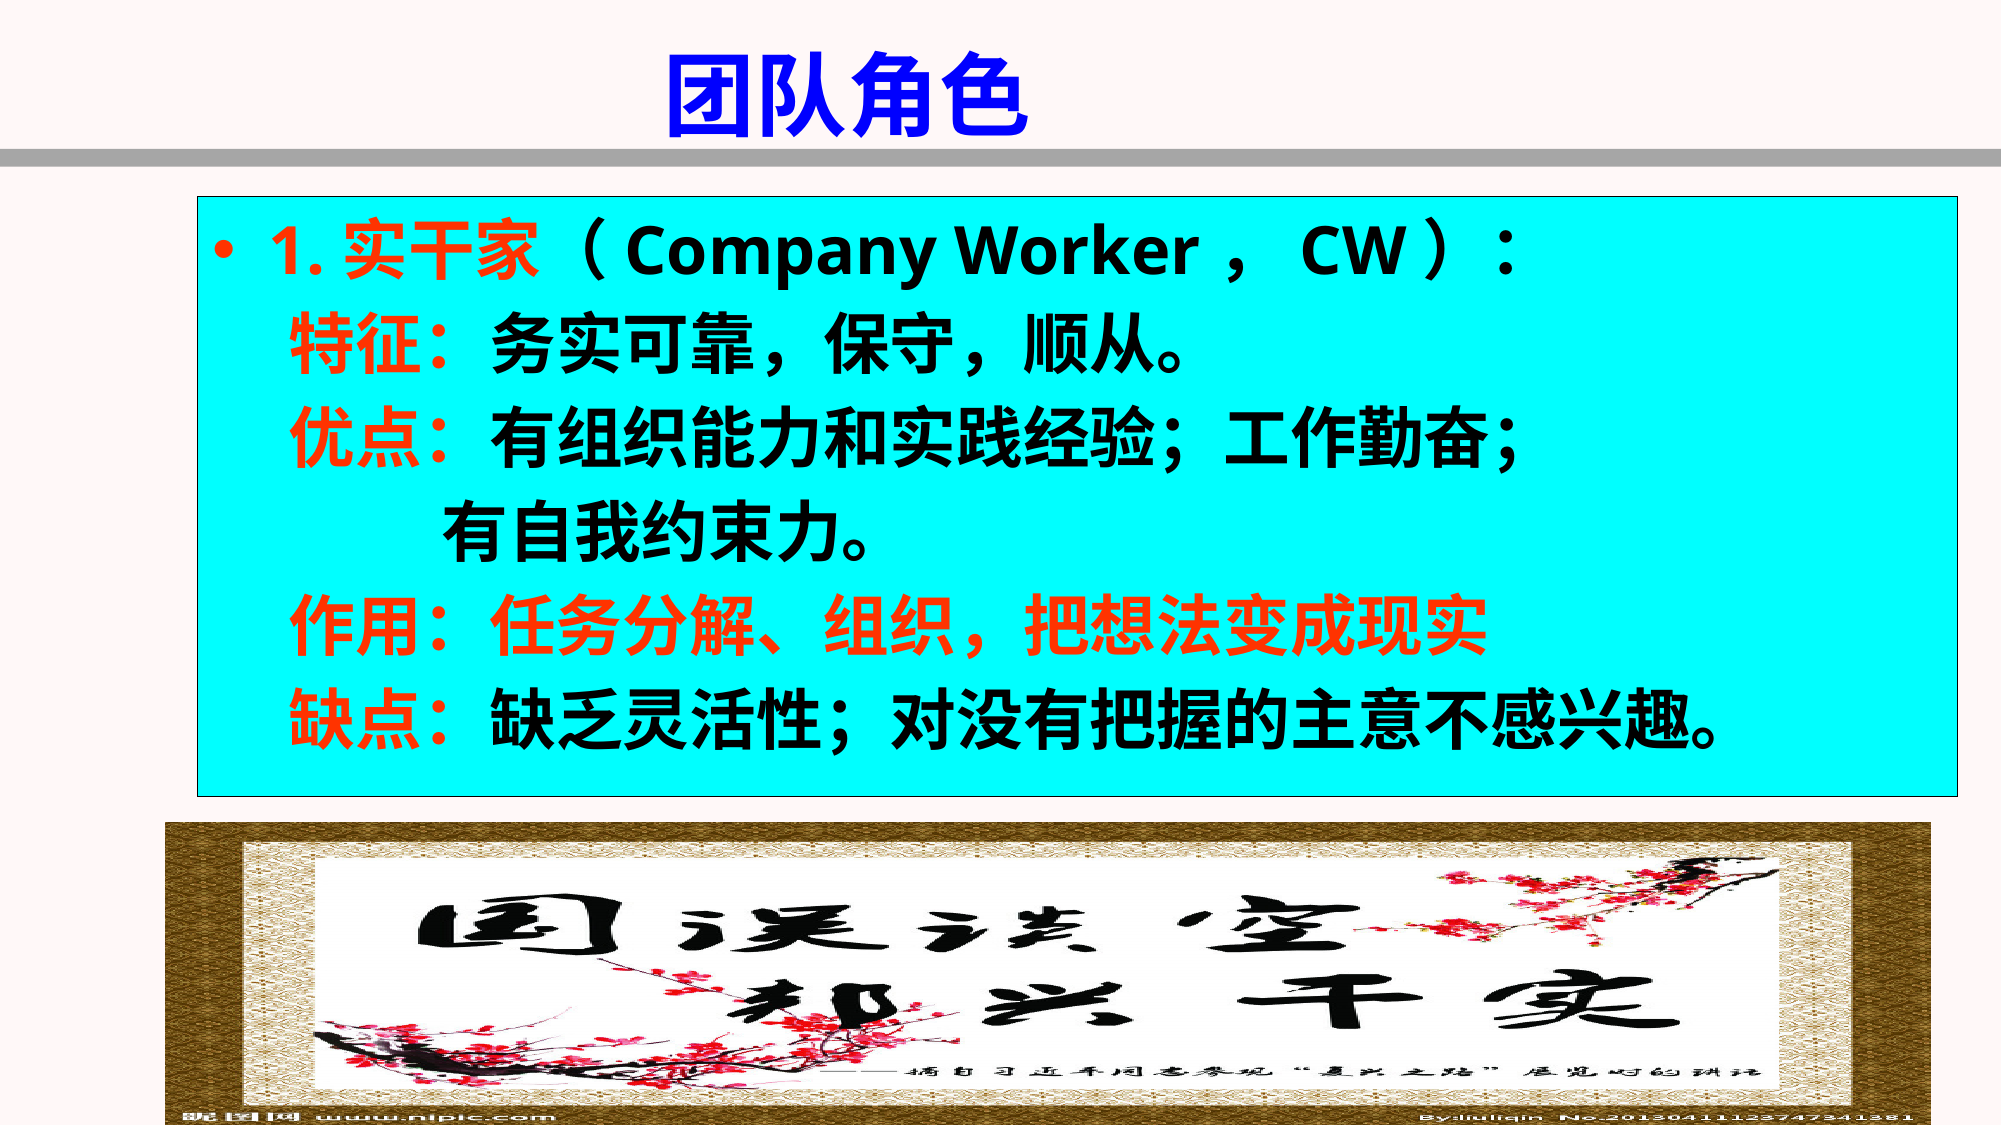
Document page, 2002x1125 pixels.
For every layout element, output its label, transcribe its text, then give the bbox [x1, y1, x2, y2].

picture [165, 822, 1931, 1125]
title 团队角色 [421, 31, 1065, 234]
list 1.实干家（Company Worker，CW）： 特征：务实可靠，保守，顺从。 优点：有组织能力和实践经验；工作勤奋； 有自我约束力。 作用：任务分解、组织，把想法变成现实 缺点：缺乏灵活性；对没有把握的主意不感兴趣。 [197, 196, 1958, 797]
